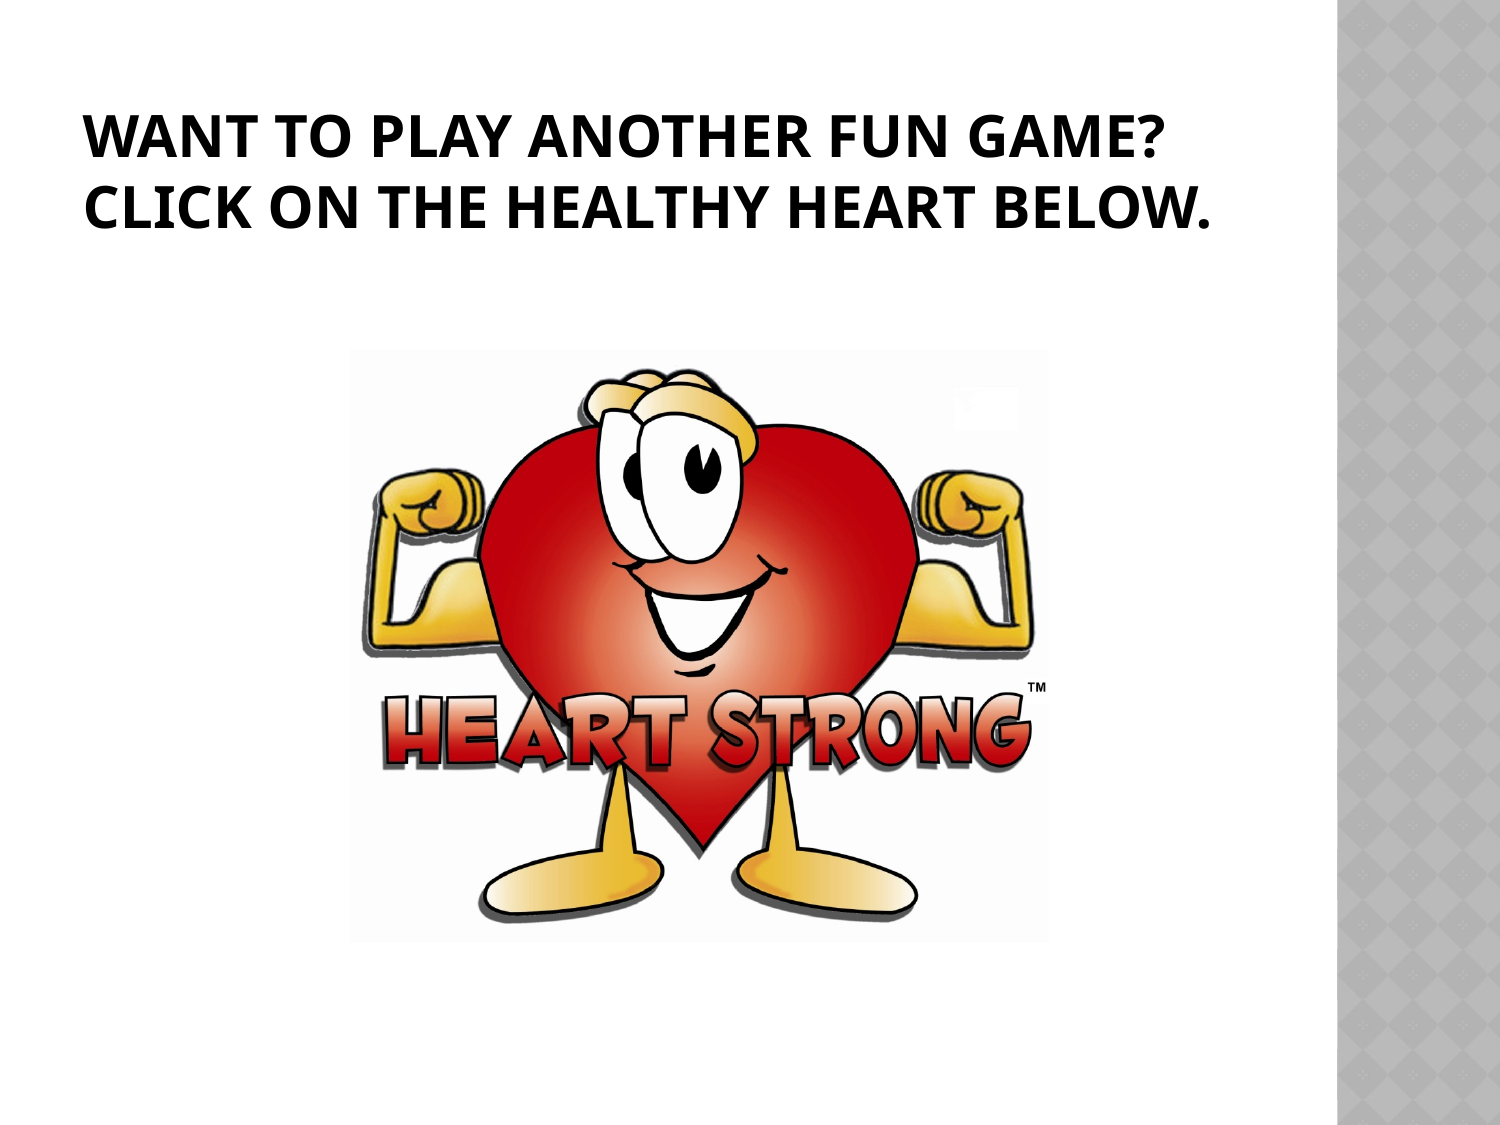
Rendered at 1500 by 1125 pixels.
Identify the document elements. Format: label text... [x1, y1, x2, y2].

title Want to play another fun game? Click on the healthy heart below. [75, 52, 1263, 240]
picture [349, 349, 1049, 943]
